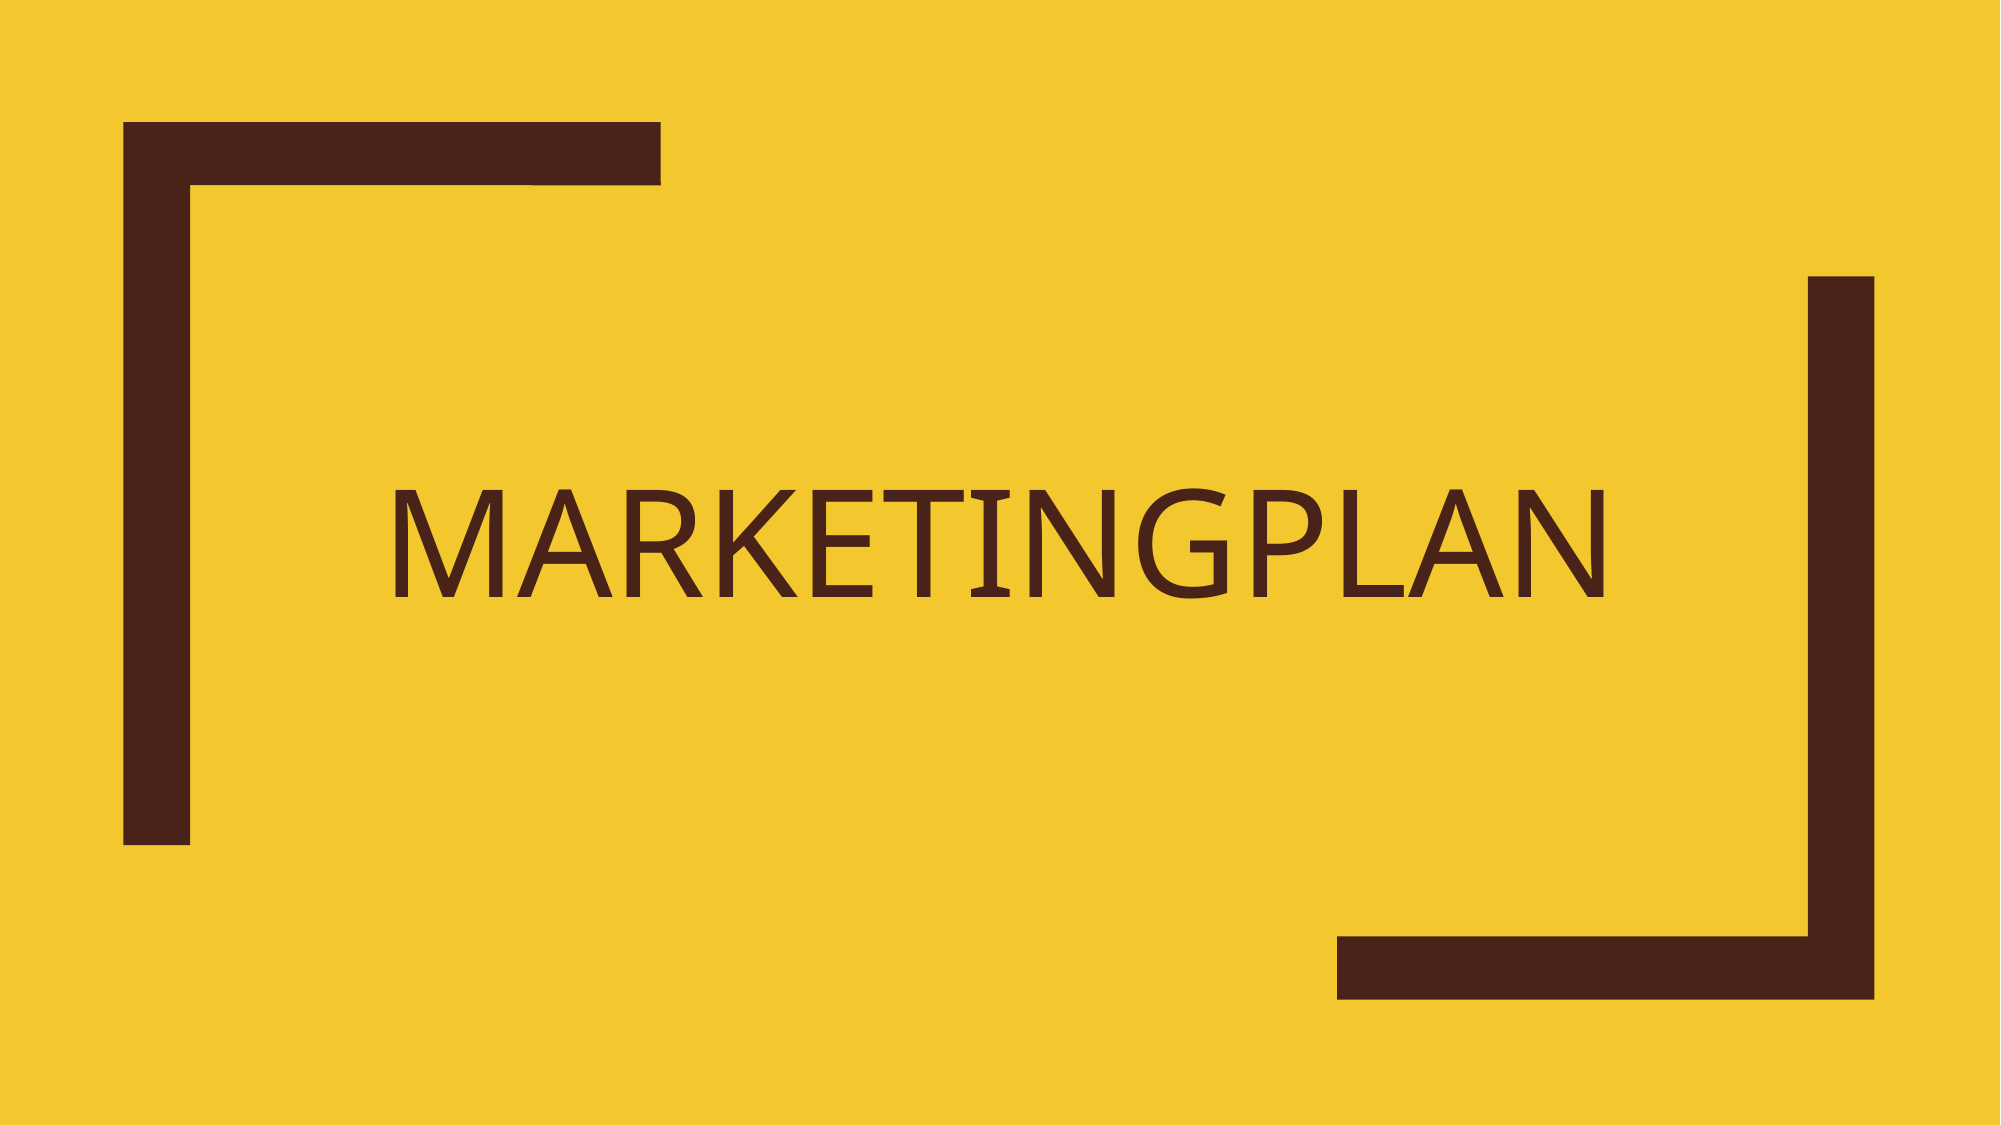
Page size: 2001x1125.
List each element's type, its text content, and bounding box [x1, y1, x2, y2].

title Marketingplan [314, 293, 1686, 638]
